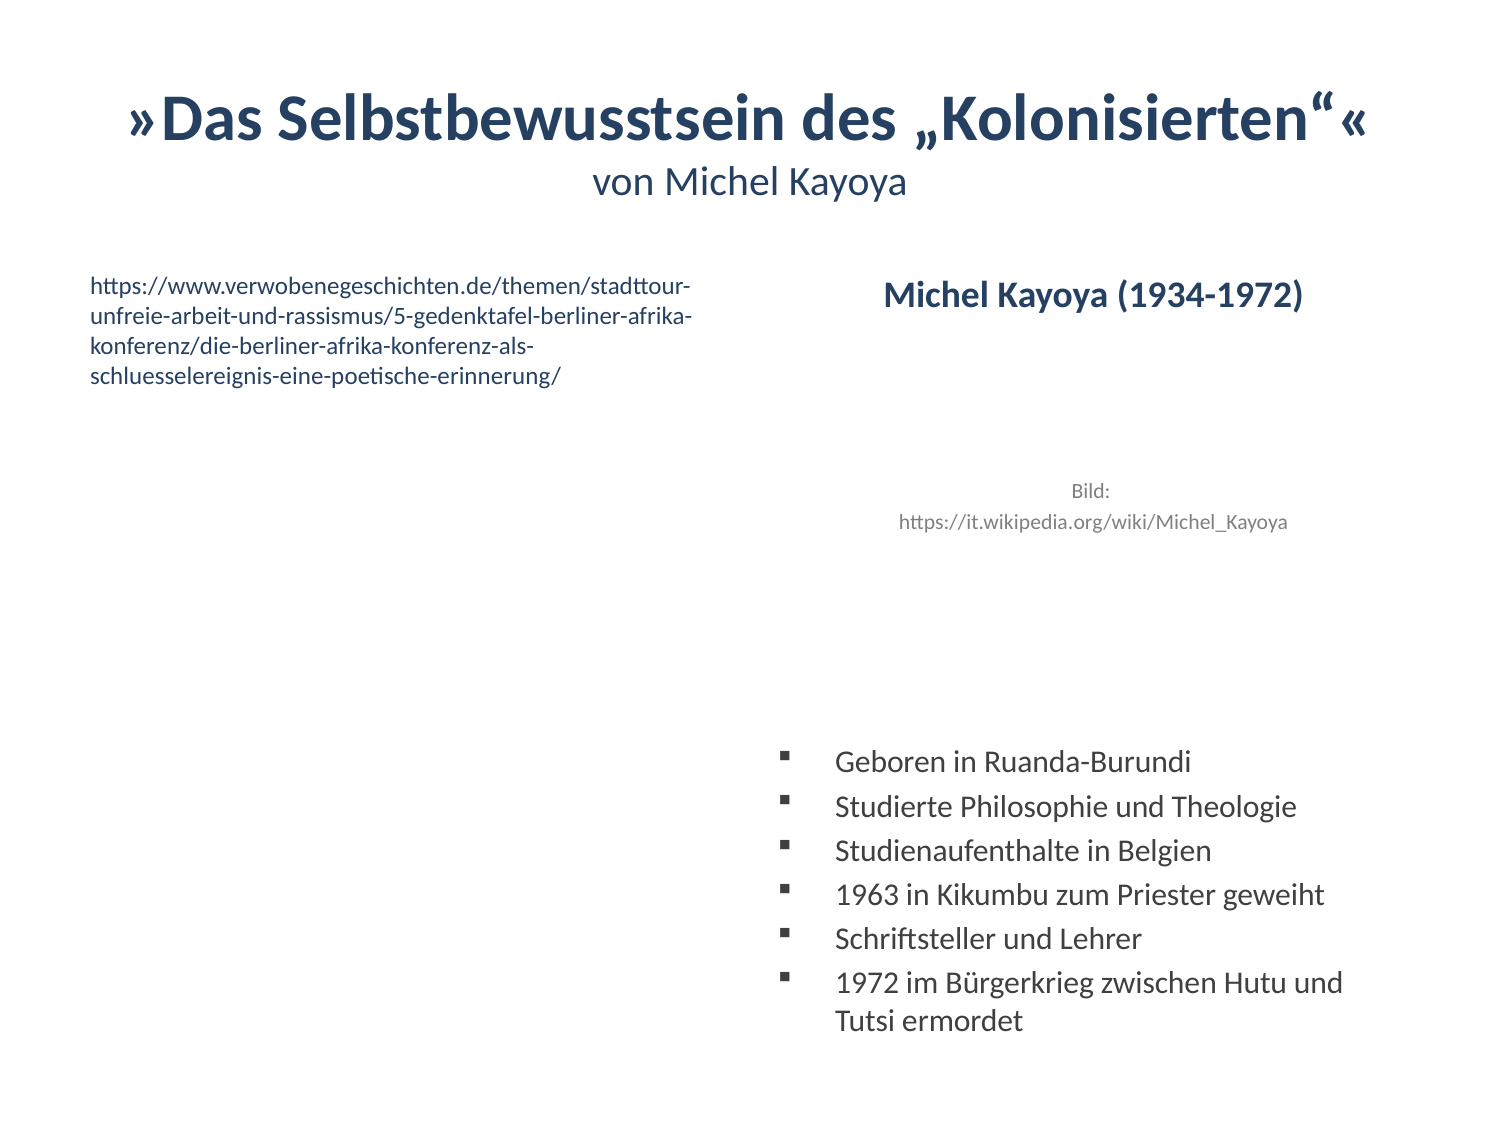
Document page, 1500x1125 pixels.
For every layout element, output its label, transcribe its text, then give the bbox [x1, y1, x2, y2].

title »Das Selbstbewusstsein des „Kolonisierten“« von Michel Kayoya [75, 45, 1425, 233]
list https://www.verwobenegeschichten.de/themen/stadttour-unfreie-arbeit-und-rassismus/5-gedenktafel-berliner-afrika-konferenz/die-berliner-afrika-konferenz-als-schluesselereignis-eine-poetische-erinnerung/ [75, 262, 738, 1005]
list Michel Kayoya (1934-1972) Bild: https://it.wikipedia.org/wiki/Michel_Kayoya Geboren in Ruanda-Burundi Studierte Philosophie und Theologie Studienaufenthalte in Belgien 1963 in Kikumbu zum Priester geweiht Schriftsteller und Lehrer 1972 im Bürgerkrieg zwischen Hutu und Tutsi ermordet [762, 262, 1425, 1047]
